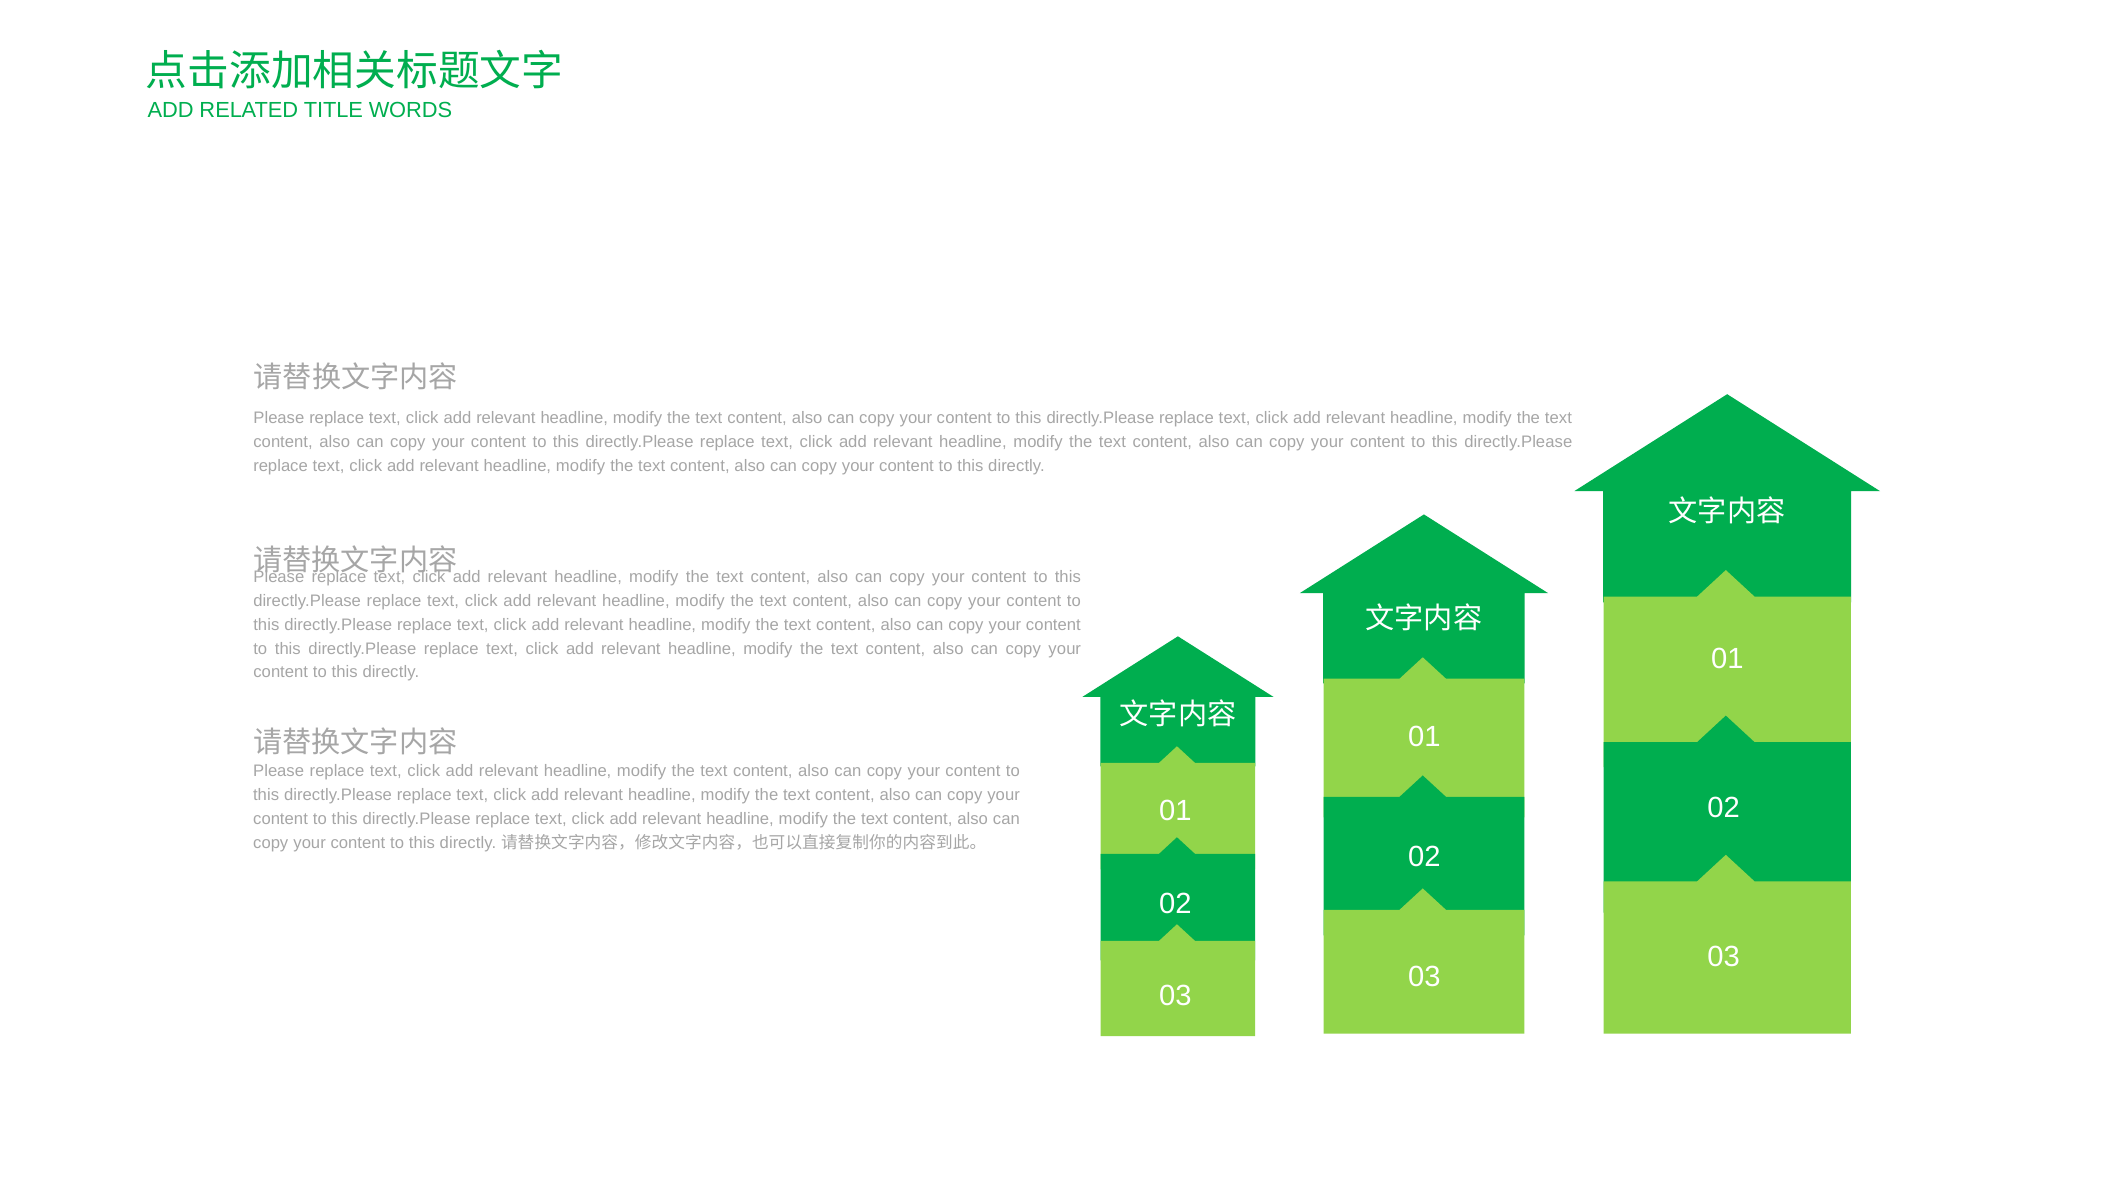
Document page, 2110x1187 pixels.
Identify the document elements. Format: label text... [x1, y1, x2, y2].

text_box 点击添加相关标题文字 [145, 43, 564, 95]
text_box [253, 717, 1022, 852]
text_box ADD RELATED TITLE WORDS [147, 96, 453, 123]
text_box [253, 535, 1083, 683]
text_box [253, 353, 1575, 476]
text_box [1299, 514, 1549, 1034]
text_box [1574, 394, 1880, 1034]
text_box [1082, 636, 1274, 1036]
